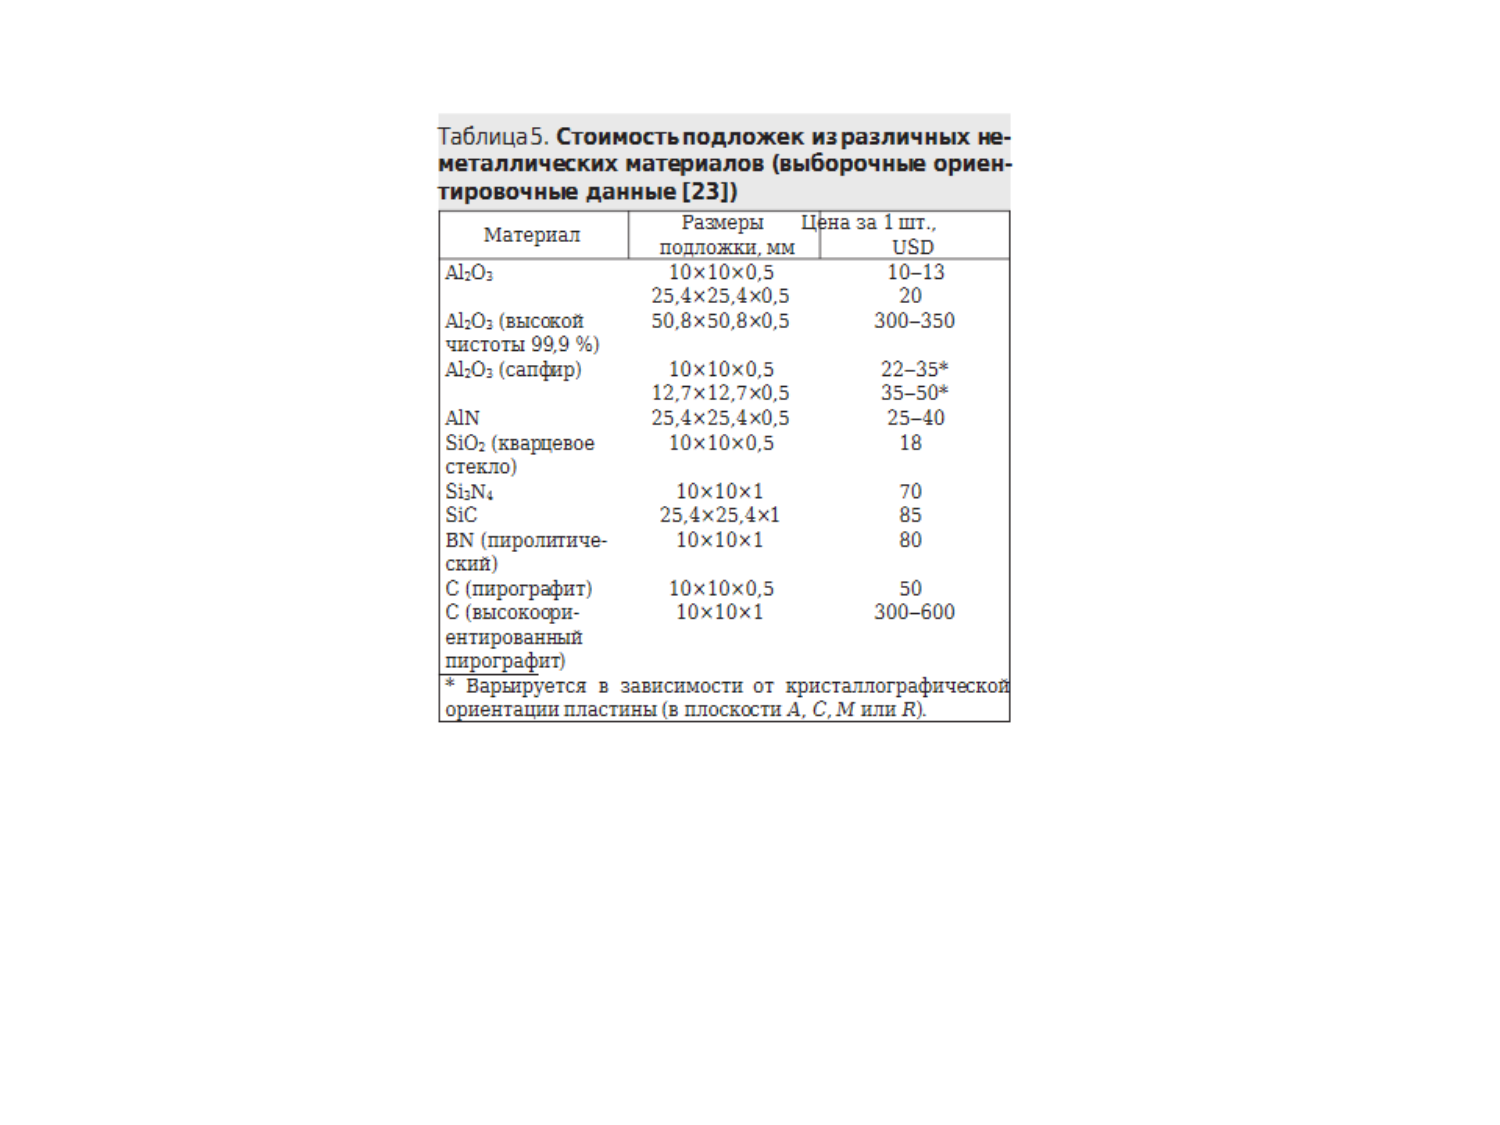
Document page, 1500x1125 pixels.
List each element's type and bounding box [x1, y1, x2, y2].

picture [430, 101, 1040, 743]
